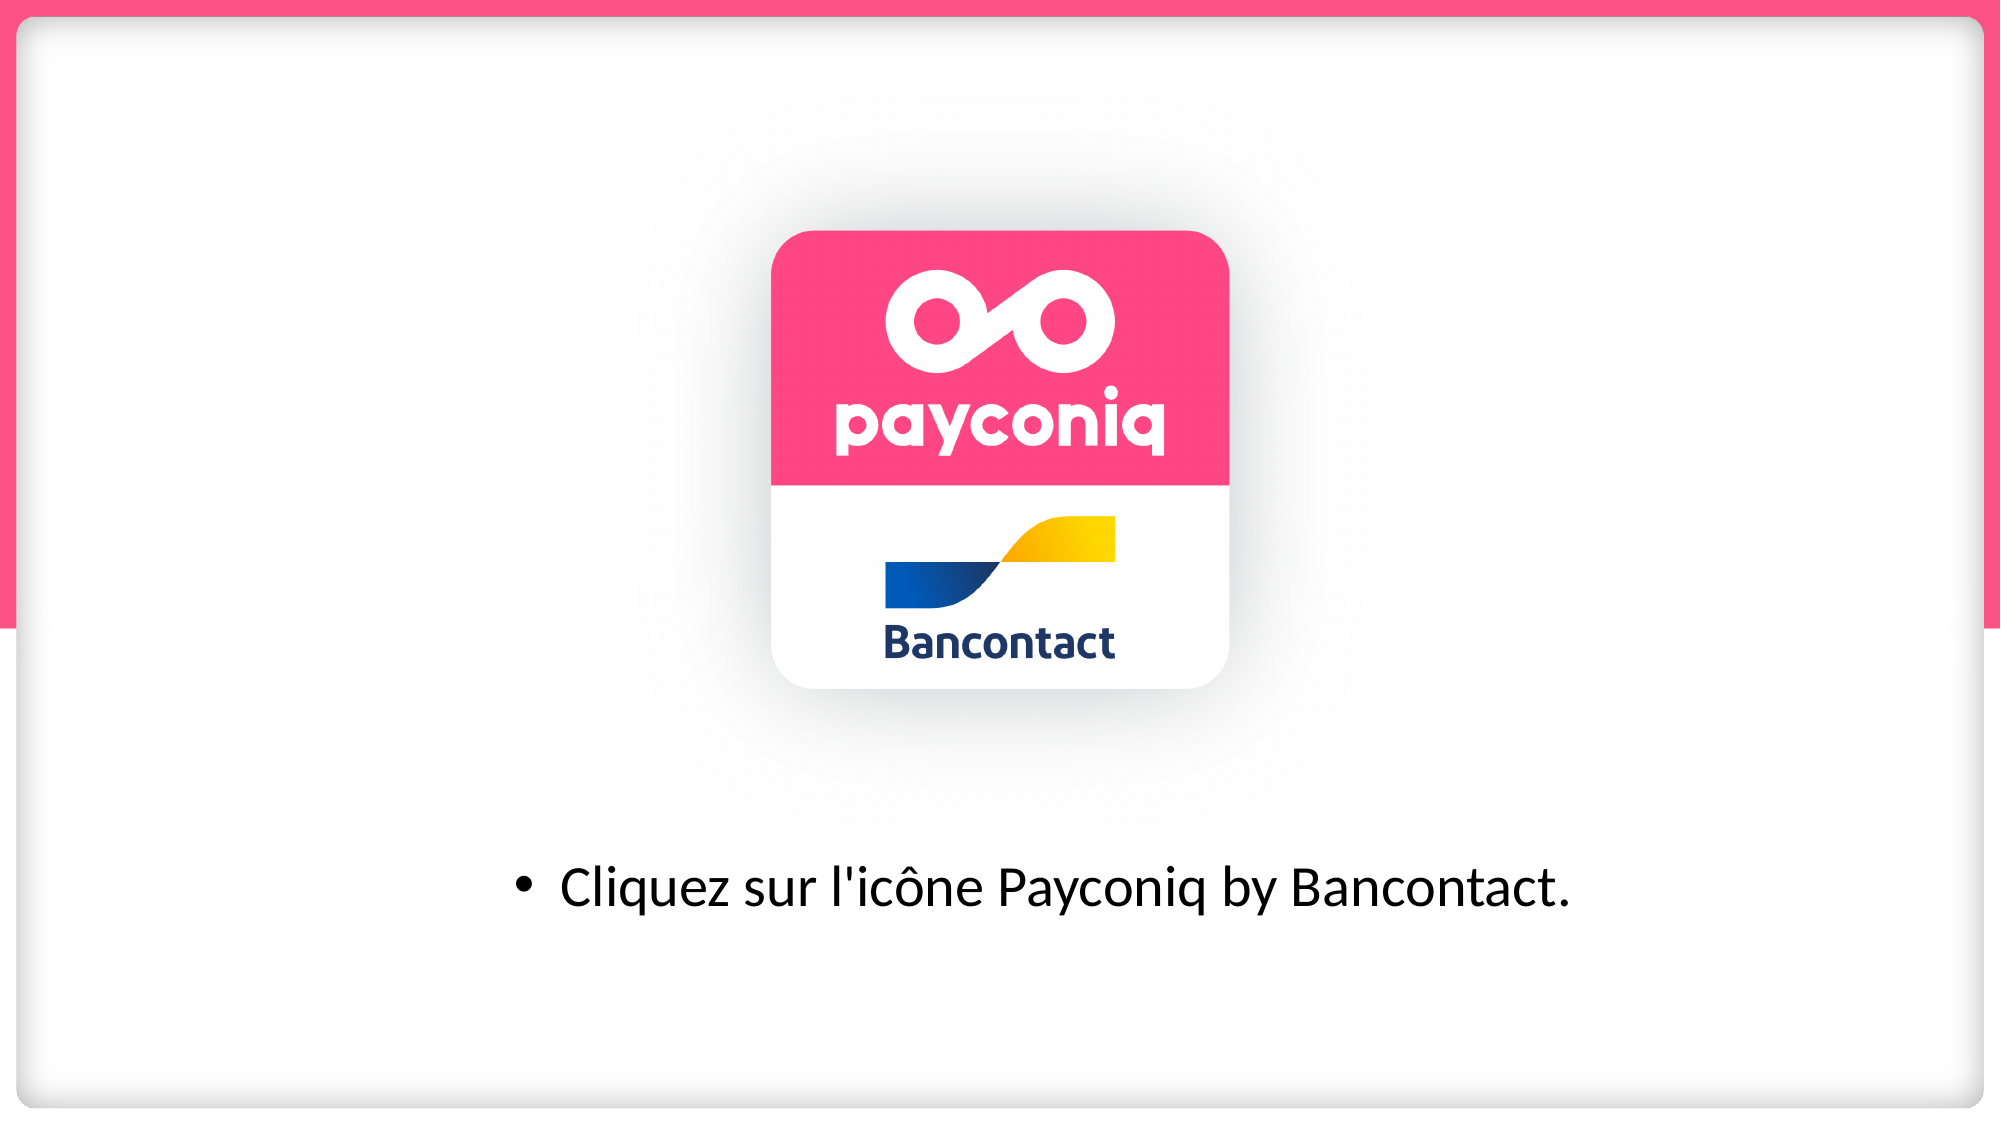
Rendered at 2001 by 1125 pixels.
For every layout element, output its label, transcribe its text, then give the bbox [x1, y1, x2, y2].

text_box Cliquez sur l'icône Payconiq by Bancontact. [499, 841, 1672, 961]
picture [0, 0, 2000, 1125]
